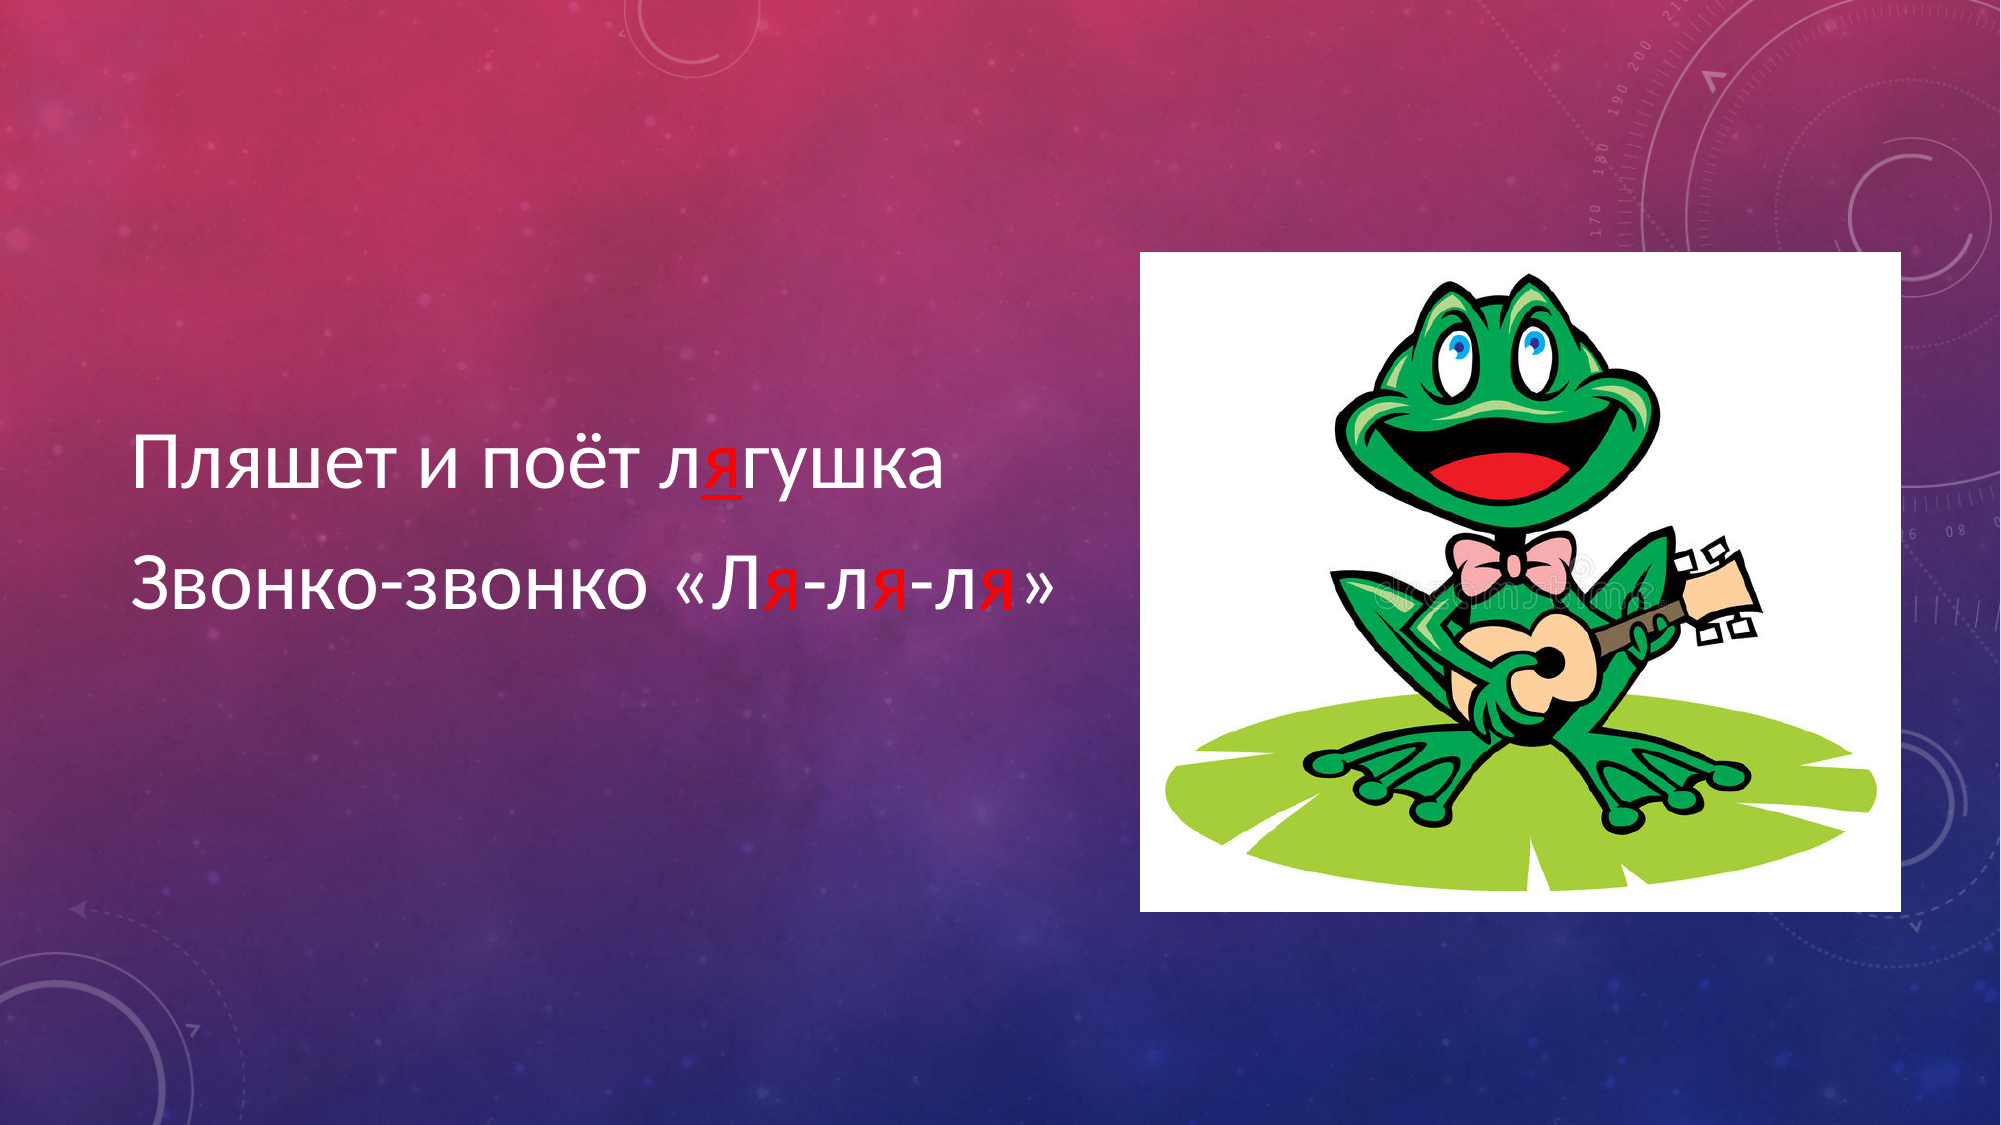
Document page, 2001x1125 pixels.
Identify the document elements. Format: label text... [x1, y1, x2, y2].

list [1140, 252, 1902, 912]
picture [0, 0, 2001, 1125]
list Пляшет и поёт лягушка Звонко-звонко «Ля-ля-ля» [115, 398, 1126, 715]
